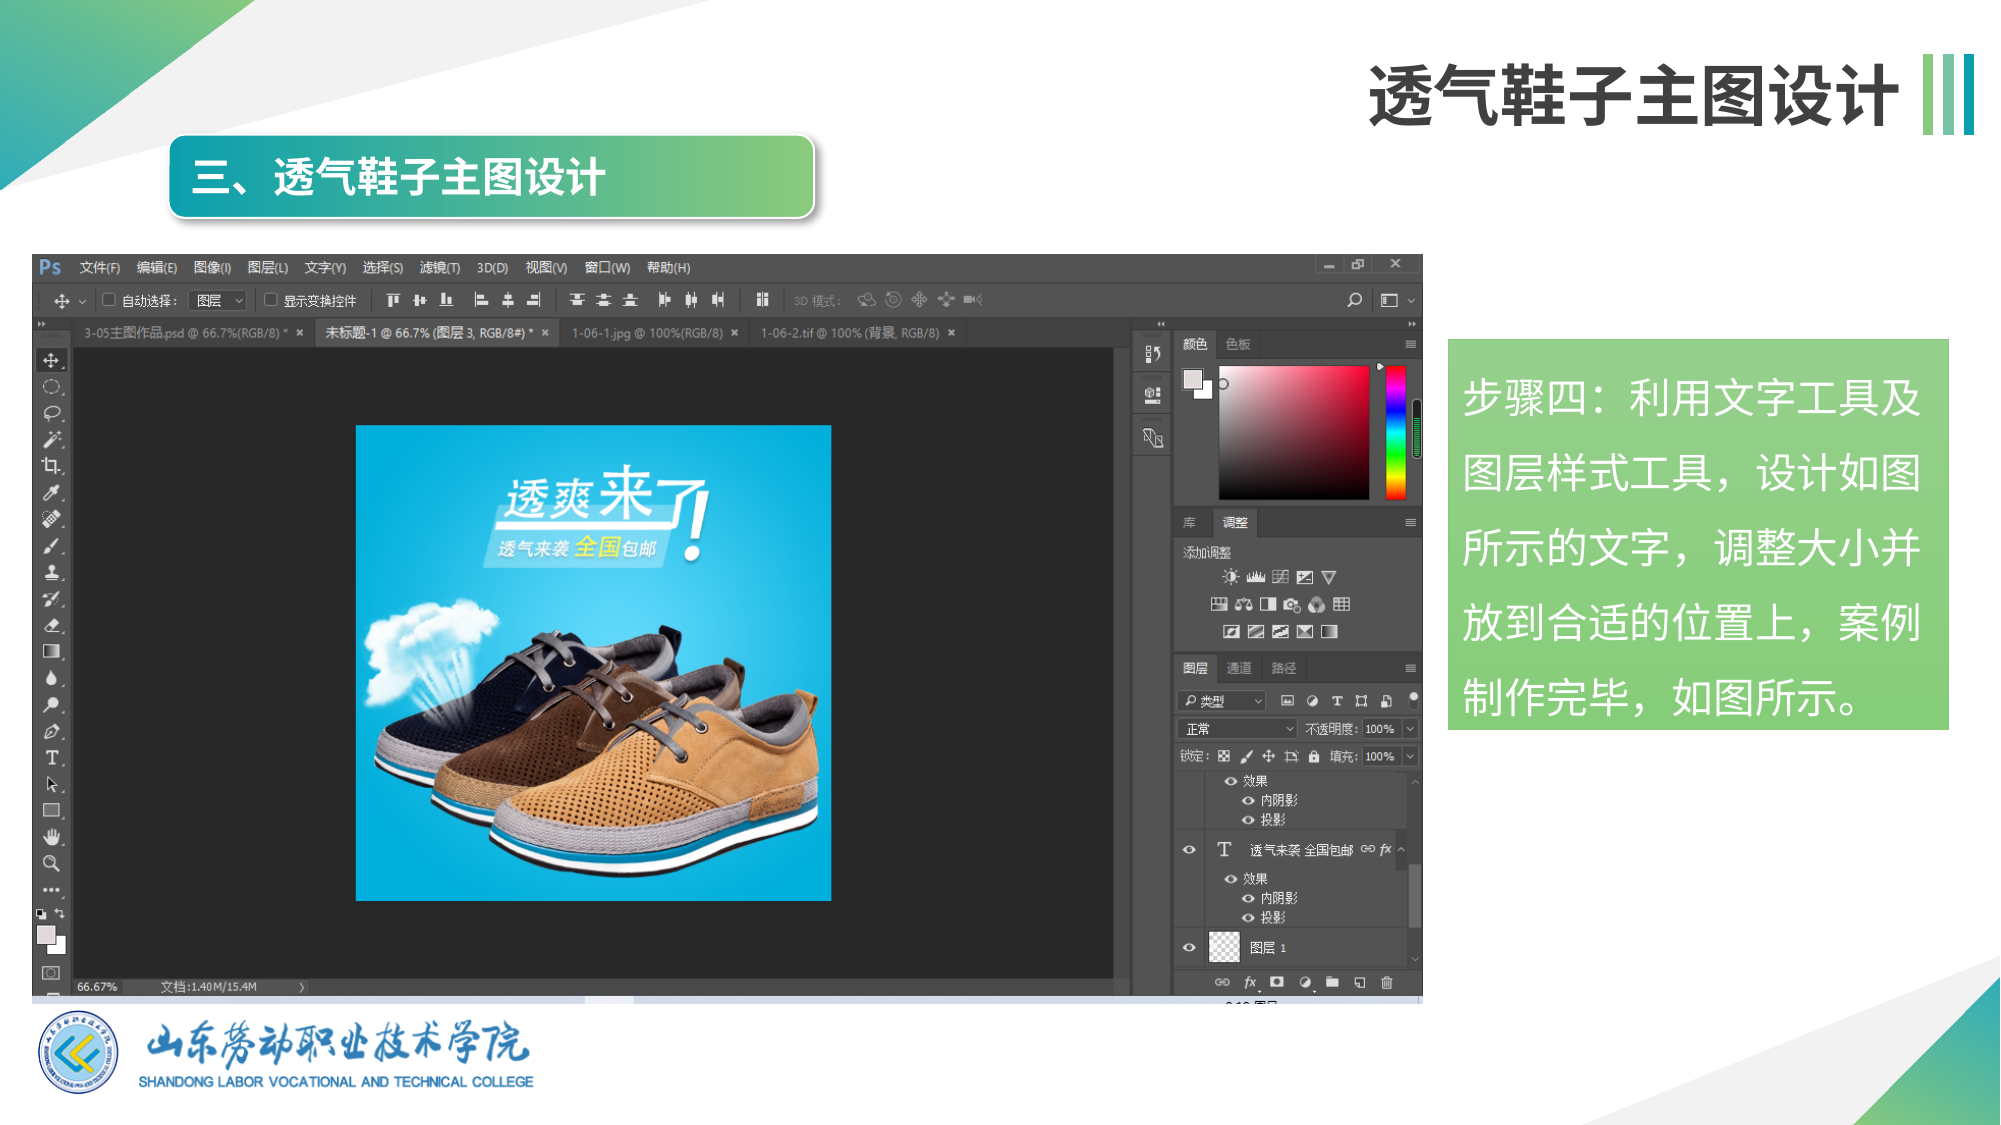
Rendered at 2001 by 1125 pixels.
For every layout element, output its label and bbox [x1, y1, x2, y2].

text_box [91, 134, 1352, 218]
text_box [1928, 54, 1969, 136]
text_box [0, 0, 2000, 1125]
picture [32, 254, 1423, 1004]
picture [38, 1010, 550, 1094]
